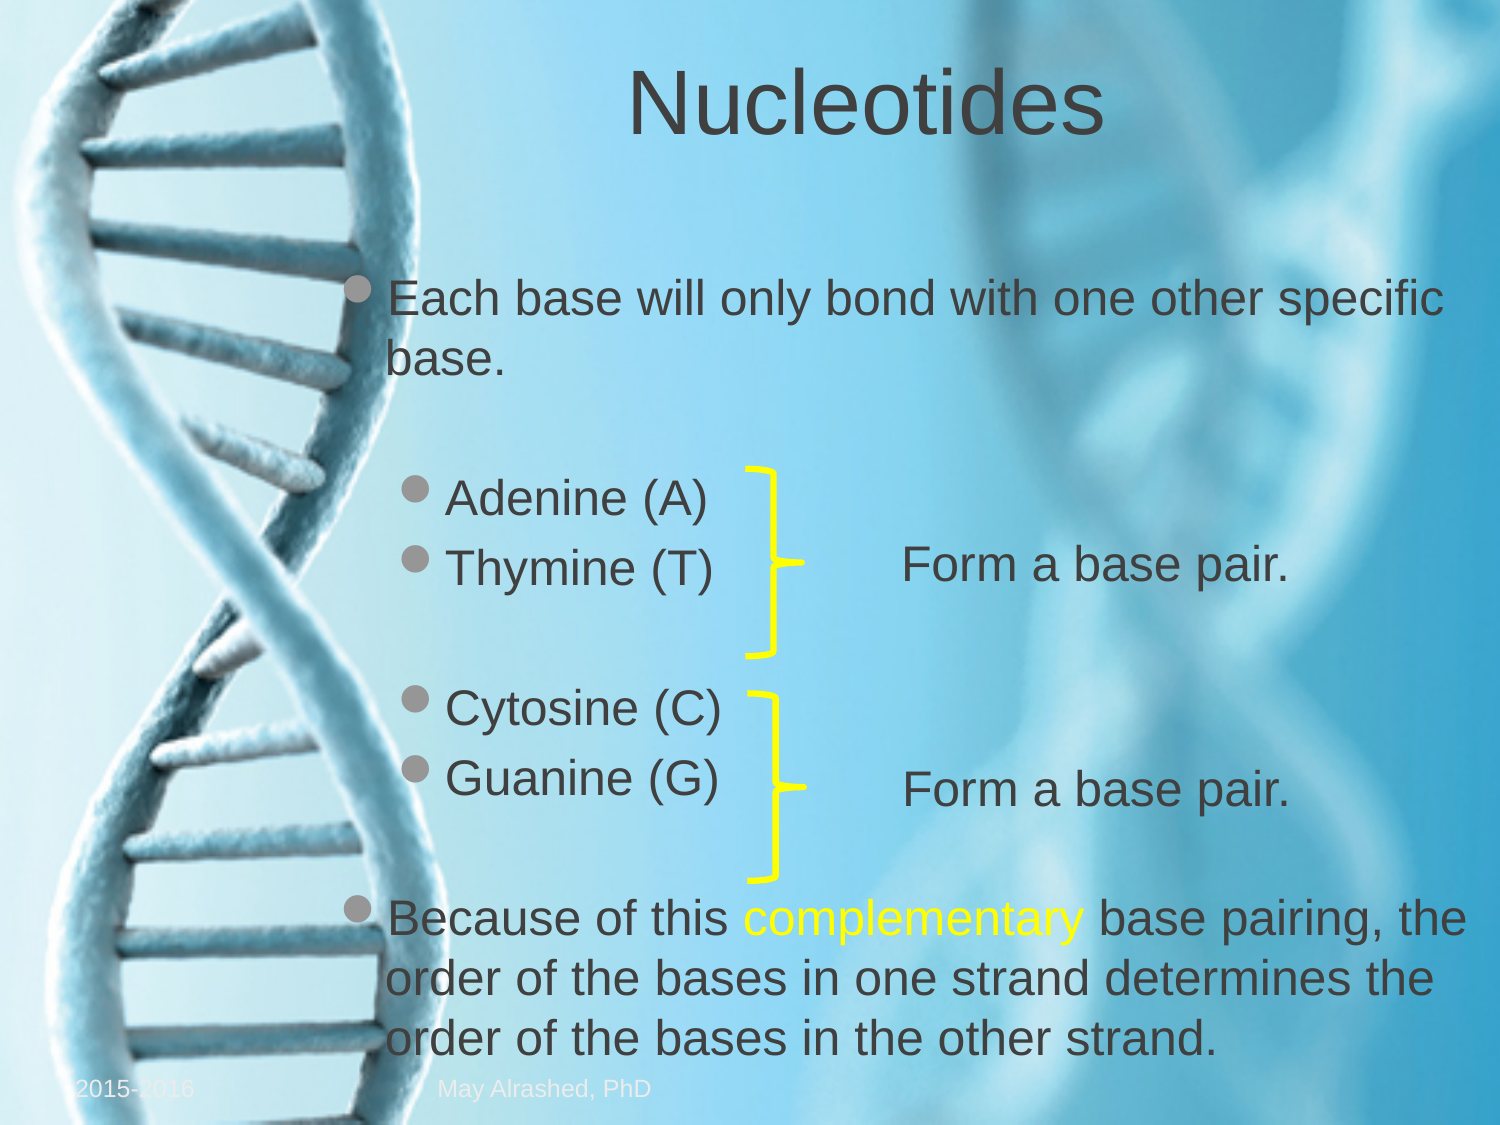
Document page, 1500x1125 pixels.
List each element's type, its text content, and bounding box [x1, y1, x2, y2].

text_box Form a base pair. [886, 524, 1357, 599]
text_box Form a base pair. [887, 749, 1358, 824]
text_box [745, 468, 803, 658]
text_box Each base will only bond with one other specific base. Adenine (A) Thymine (T) Cytosine (C) Guanine (G) Because of this complementary base pairing, the order of the bases in one strand determines the order of the bases in the other strand. [324, 257, 1500, 1067]
text_box Nucleotides [324, 35, 1409, 223]
picture [0, 0, 1500, 1125]
text_box [747, 692, 805, 882]
slide_number 2015-2016 [75, 1042, 425, 1103]
footer May Alrashed, PhD [437, 1067, 988, 1103]
